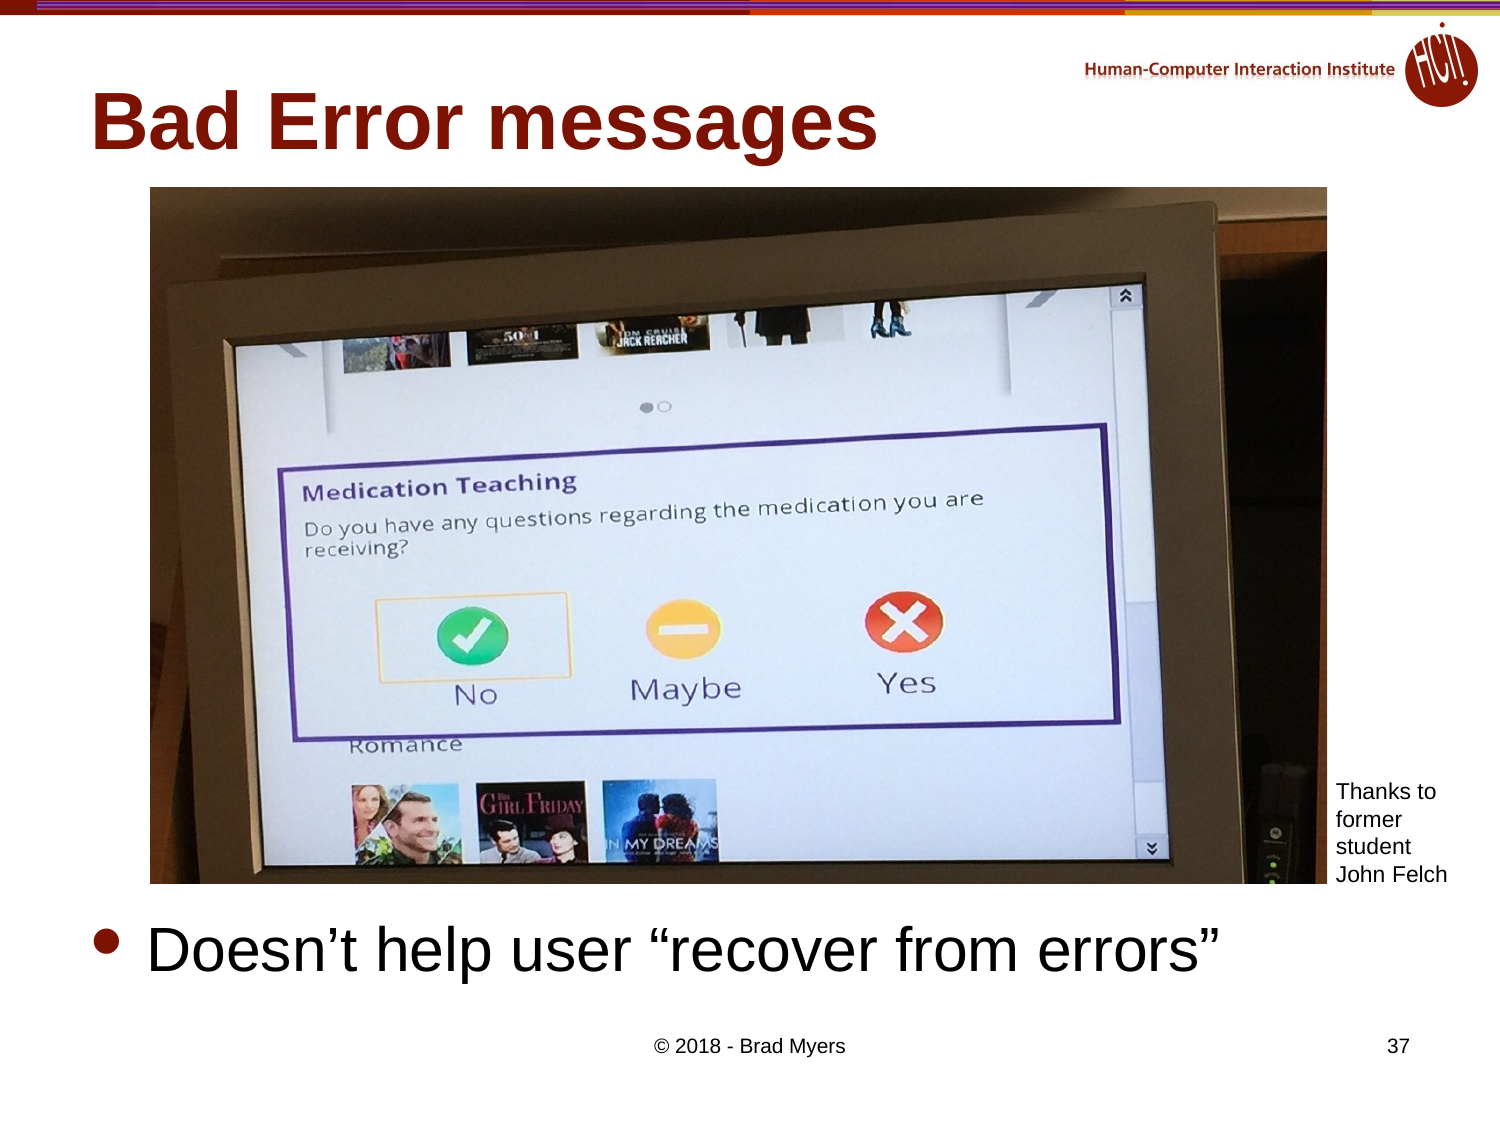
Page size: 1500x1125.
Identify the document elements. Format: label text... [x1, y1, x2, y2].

footer © 2018 - Brad Myers [512, 1024, 988, 1101]
picture [149, 187, 1328, 884]
picture [1313, 22, 1478, 107]
slide_number 37 [1074, 1024, 1426, 1101]
title Bad Error messages [74, 19, 1313, 174]
list Doesn’t help user “recover from errors” [74, 901, 1426, 1006]
picture [37, 1, 1500, 10]
text_box Thanks to former student John Felch [1321, 769, 1475, 894]
